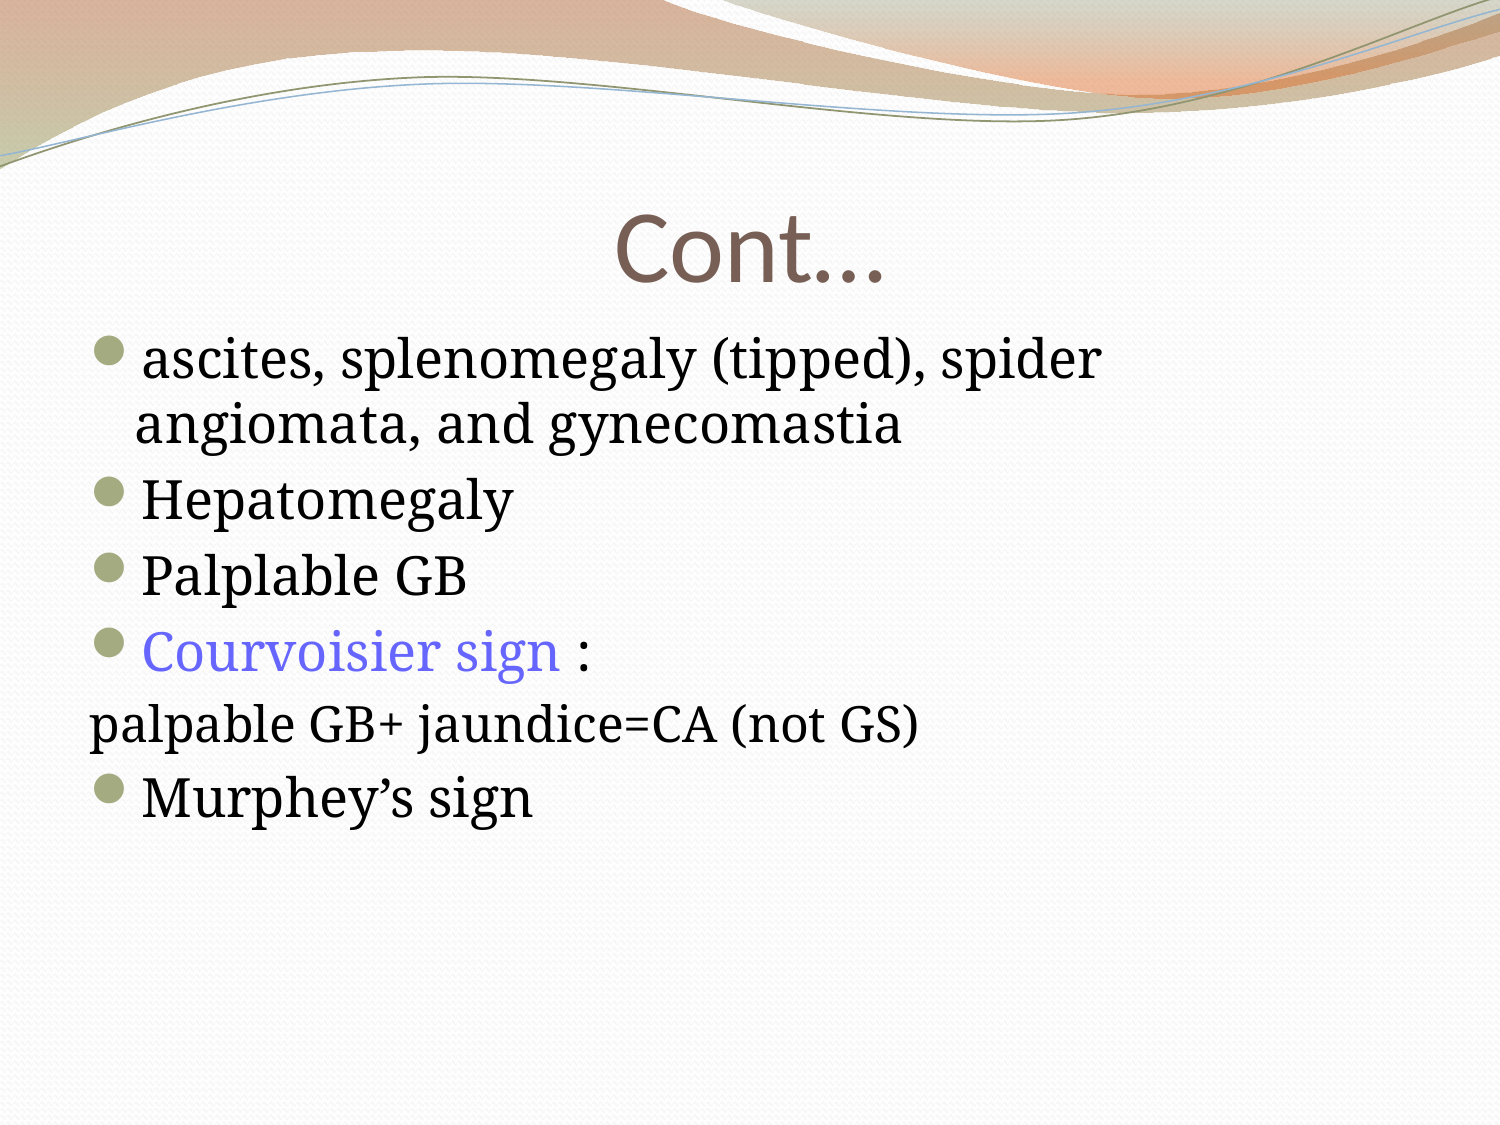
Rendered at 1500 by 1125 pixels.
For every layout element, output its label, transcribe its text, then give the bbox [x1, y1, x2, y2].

title Cont… [75, 115, 1425, 303]
list ascites, splenomegaly (tipped), spider angiomata, and gynecomastia Hepatomegaly Palplable GB Courvoisier sign : palpable GB+ jaundice=CA (not GS) Murphey’s sign [75, 317, 1425, 1038]
